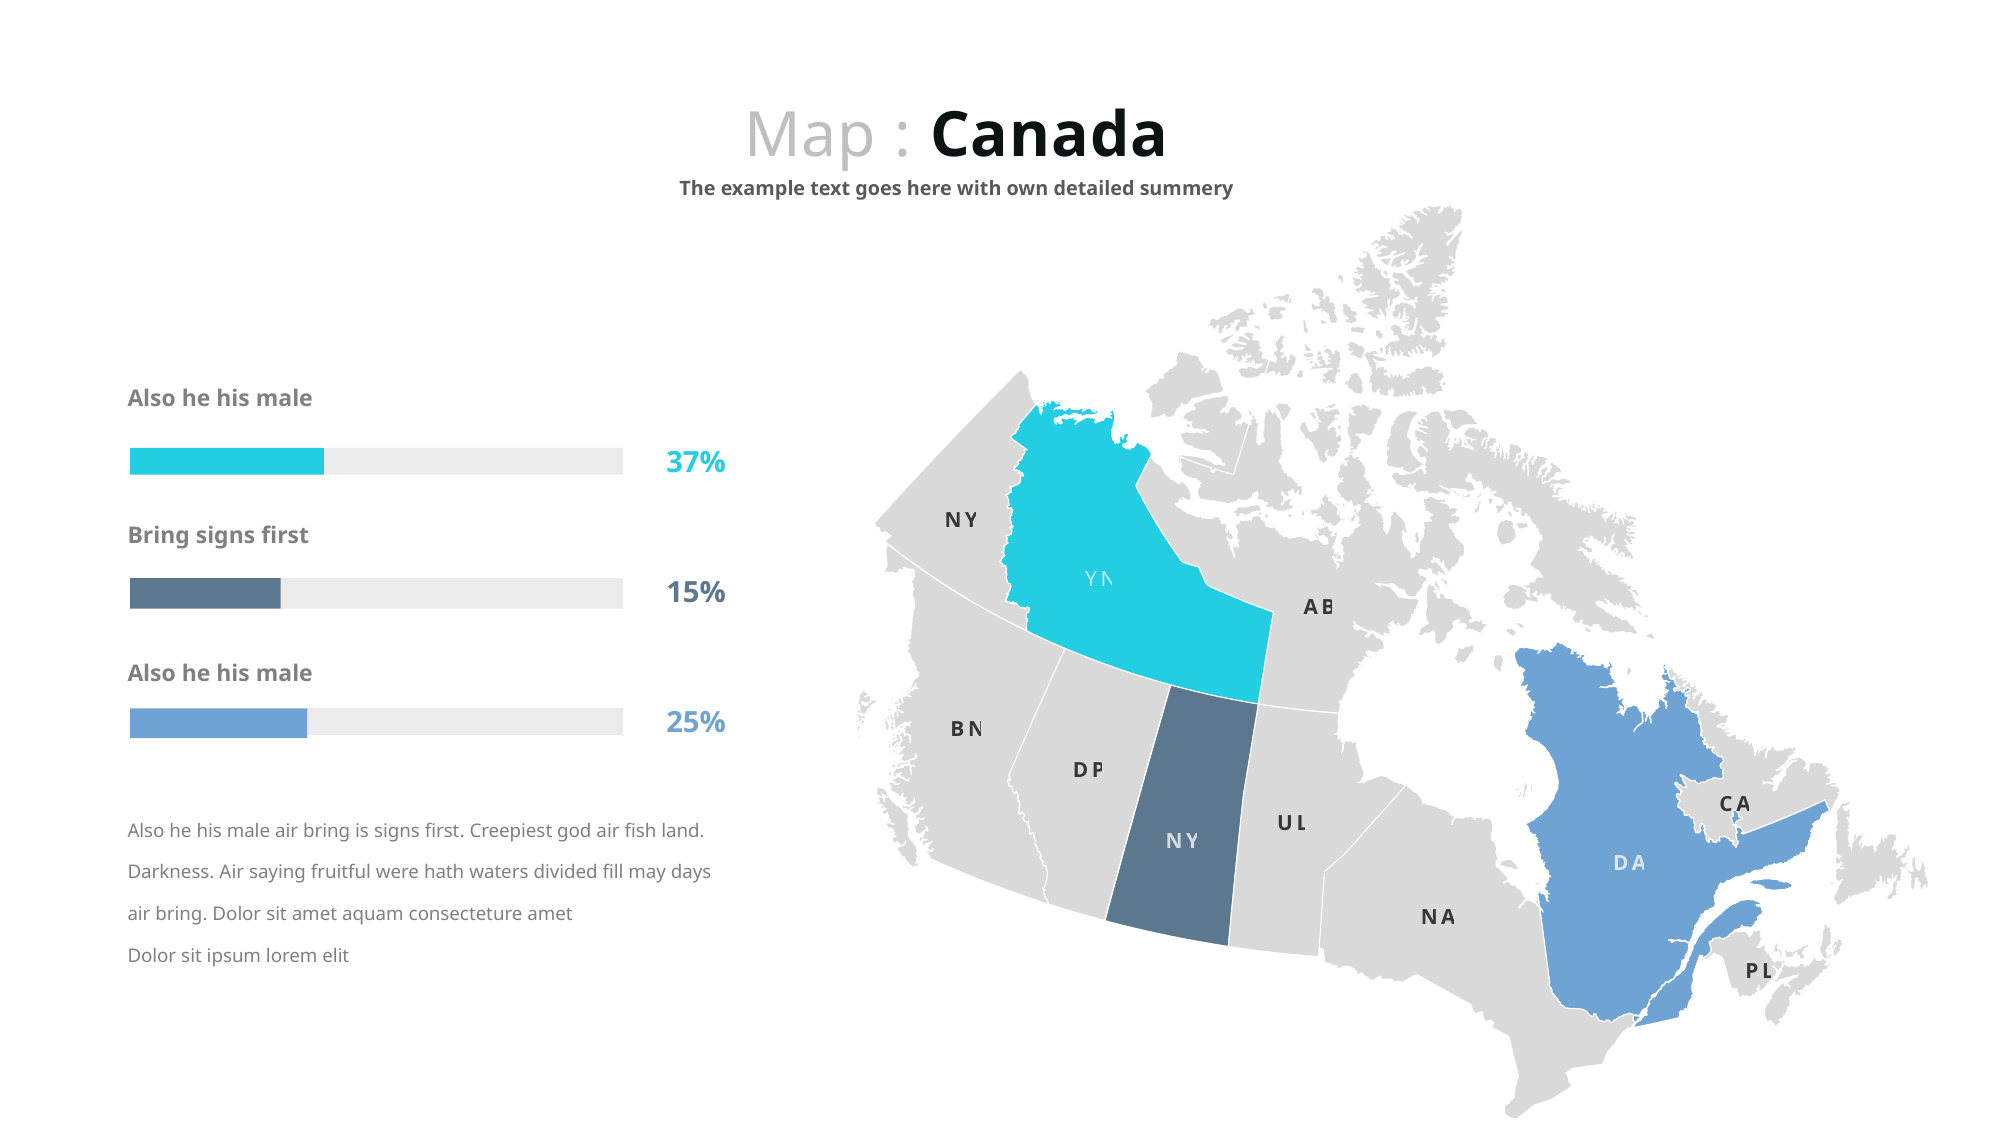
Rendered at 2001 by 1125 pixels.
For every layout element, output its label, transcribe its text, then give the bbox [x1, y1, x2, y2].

text_box Map : Canada [654, 86, 1259, 177]
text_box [861, 202, 1955, 1101]
text_box [323, 447, 624, 476]
text_box Also he his male air bring is signs first. Creepiest god air fish land. Darkness. Air saying fruitful were hath waters divided fill may days air bring. Dolor sit amet aquam consecteture amet Dolor sit ipsum lorem elit [112, 791, 731, 974]
text_box The example text goes here with own detailed summery [601, 168, 1312, 208]
text_box Bring signs first [112, 513, 365, 556]
text_box [280, 577, 624, 610]
text_box [129, 577, 280, 610]
text_box [306, 707, 624, 736]
text_box 15% [651, 566, 775, 616]
text_box [129, 707, 308, 739]
text_box Also he his male [112, 376, 412, 419]
text_box Also he his male [112, 650, 412, 694]
text_box 37% [651, 435, 775, 486]
text_box 25% [651, 696, 775, 747]
text_box [129, 447, 323, 476]
